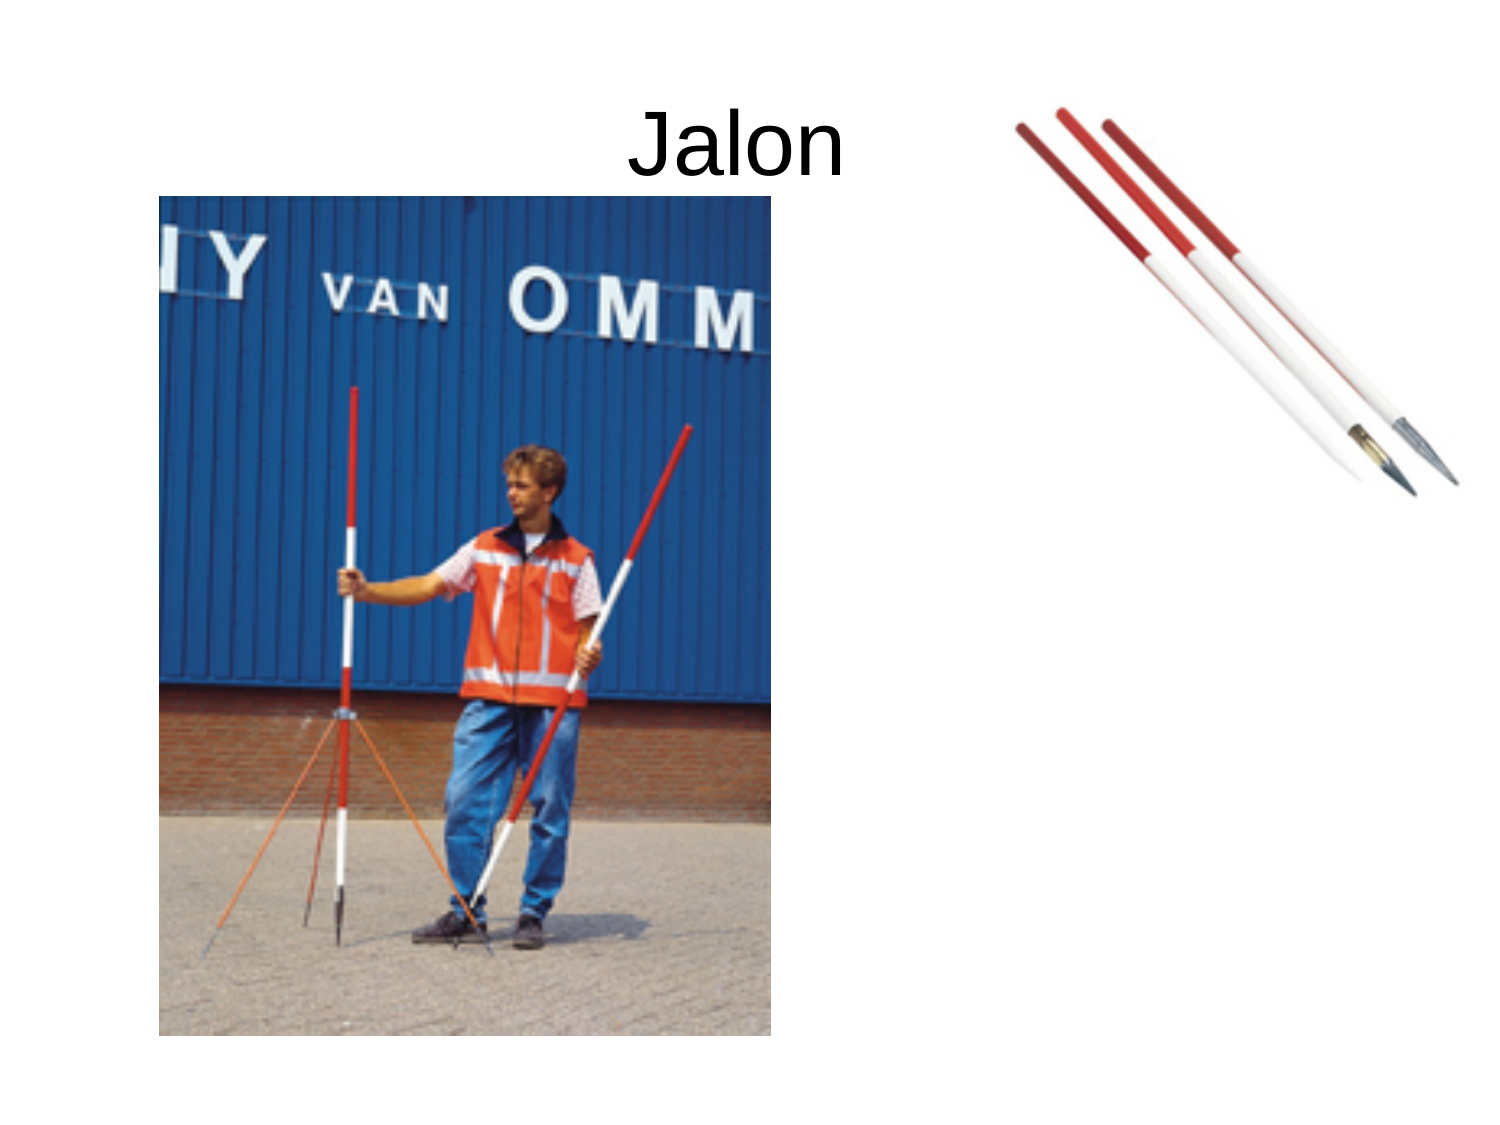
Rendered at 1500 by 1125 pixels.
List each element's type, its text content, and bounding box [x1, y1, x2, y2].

picture [1009, 101, 1471, 501]
picture [159, 196, 771, 1036]
title Jalon [75, 45, 1425, 233]
